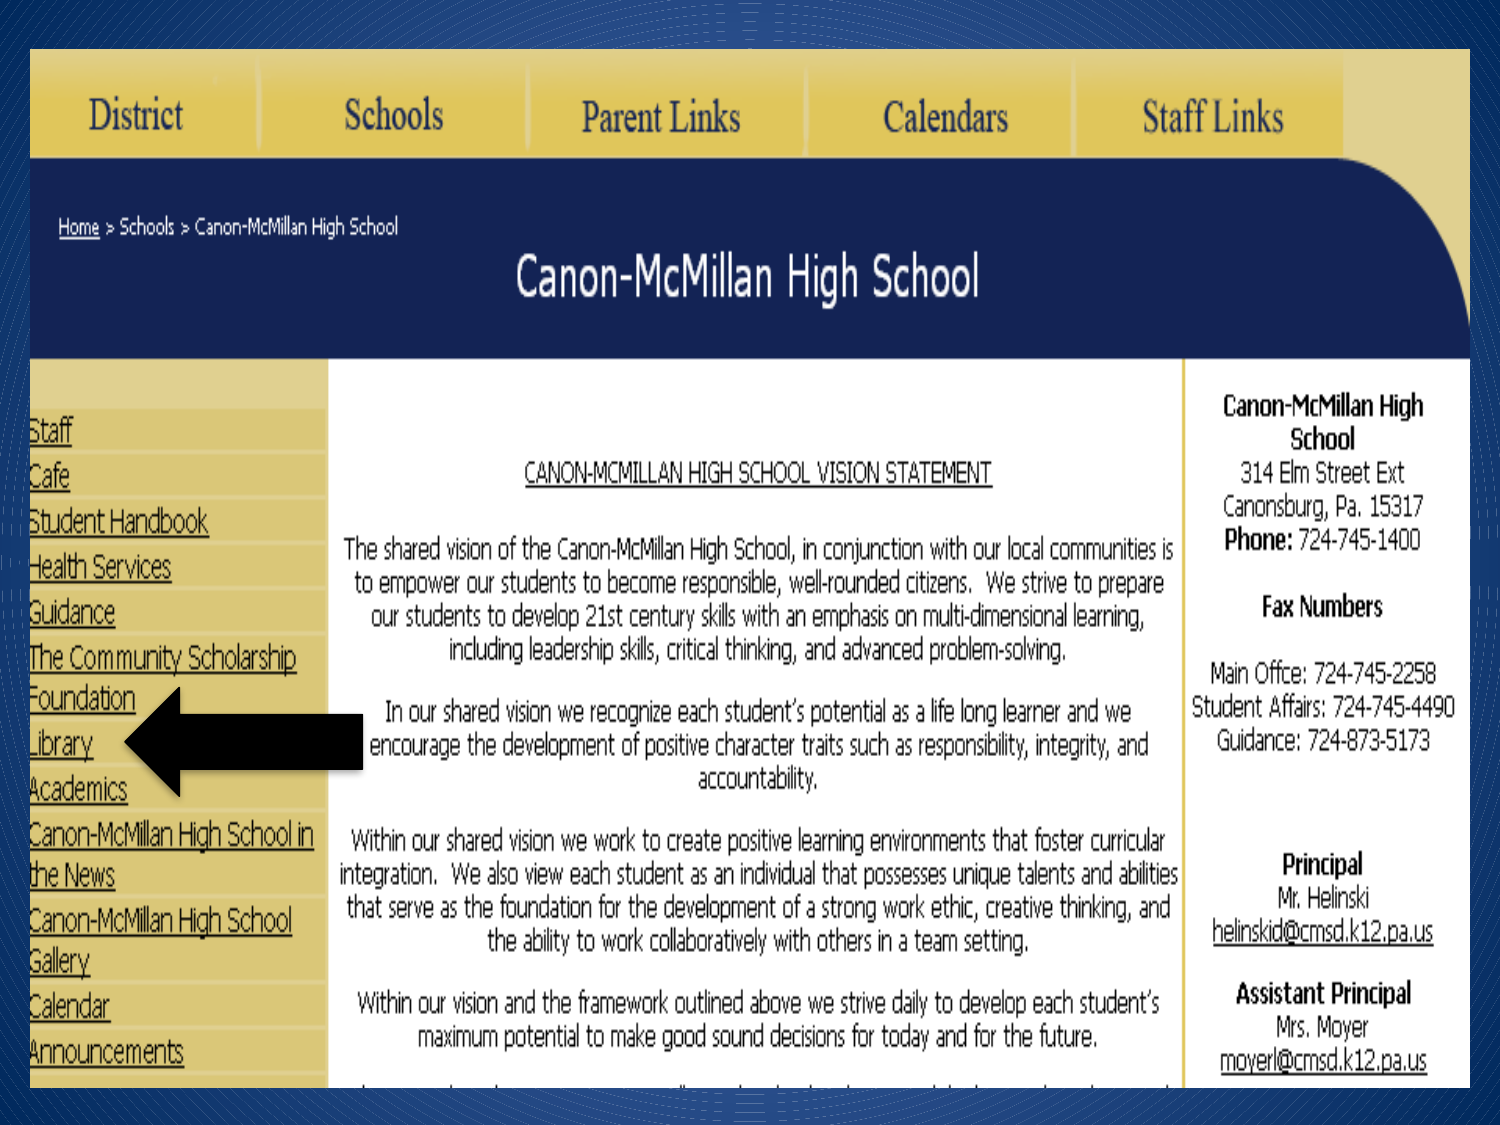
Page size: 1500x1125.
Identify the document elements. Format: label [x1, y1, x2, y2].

picture [30, 49, 1470, 1088]
